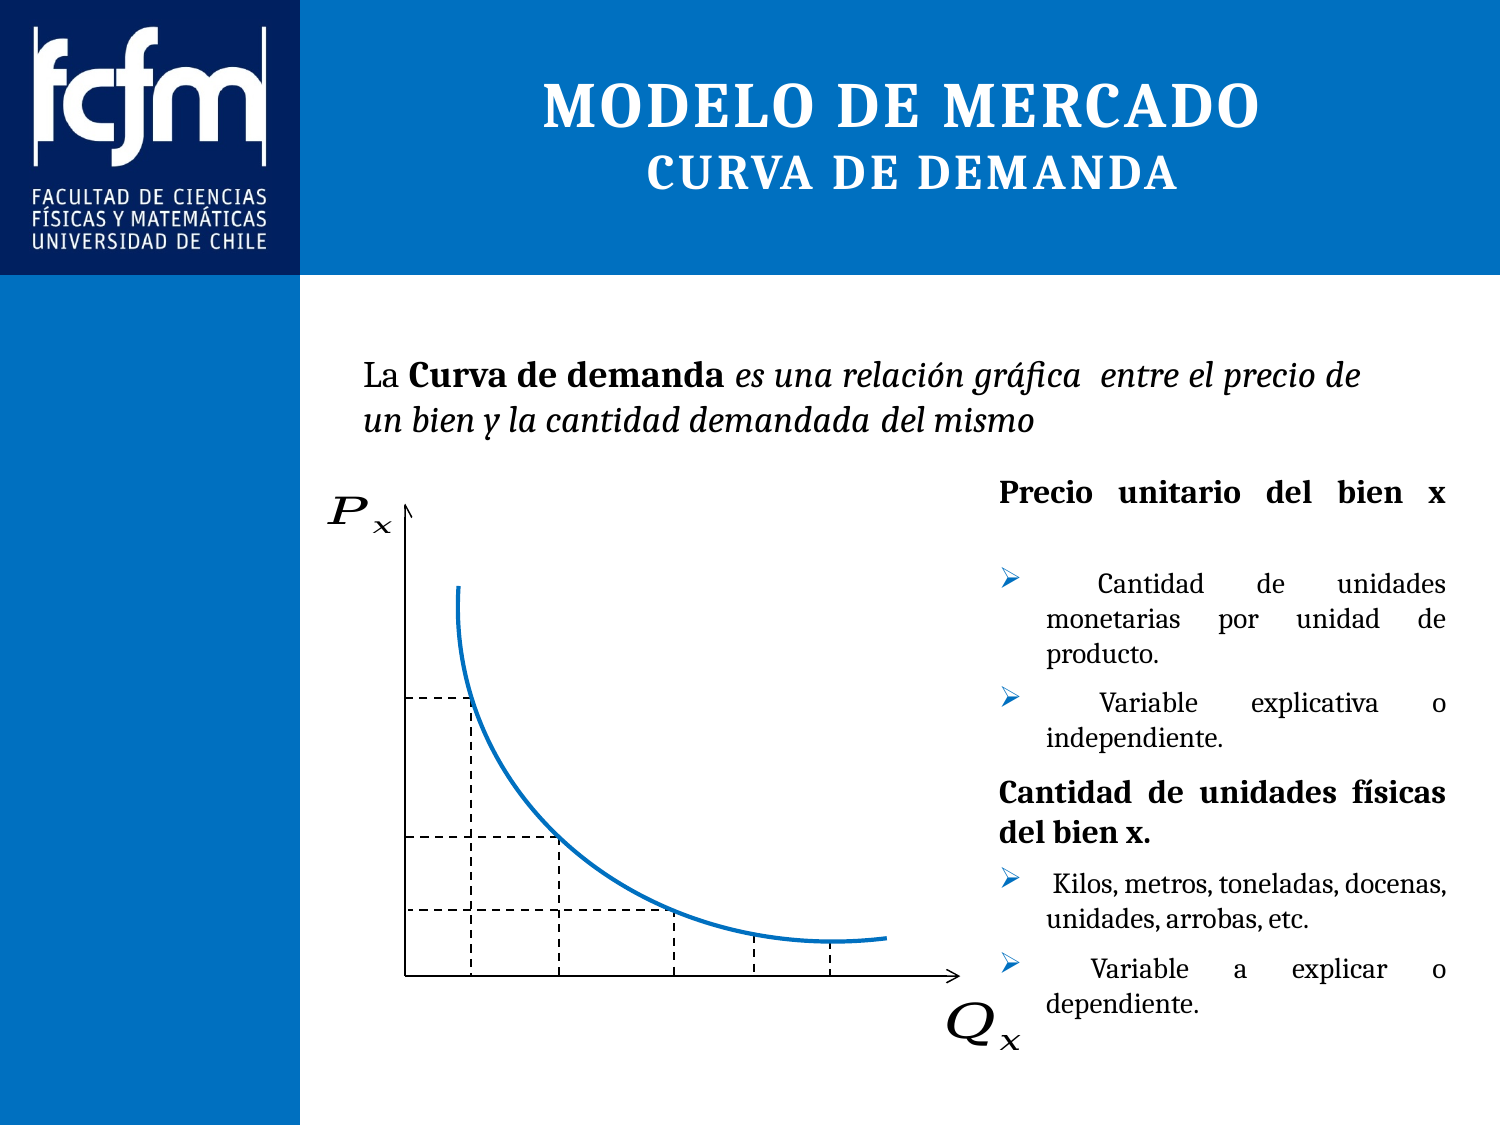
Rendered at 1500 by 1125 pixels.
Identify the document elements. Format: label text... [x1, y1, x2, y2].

title Modelo de mercado curva de demanda [399, 37, 1425, 225]
picture [29, 18, 272, 254]
text_box La Curva de demanda es una relación gráfica entre el precio de un bien y la cantidad demandada del mismo [348, 342, 1376, 448]
text_box [457, 585, 887, 943]
